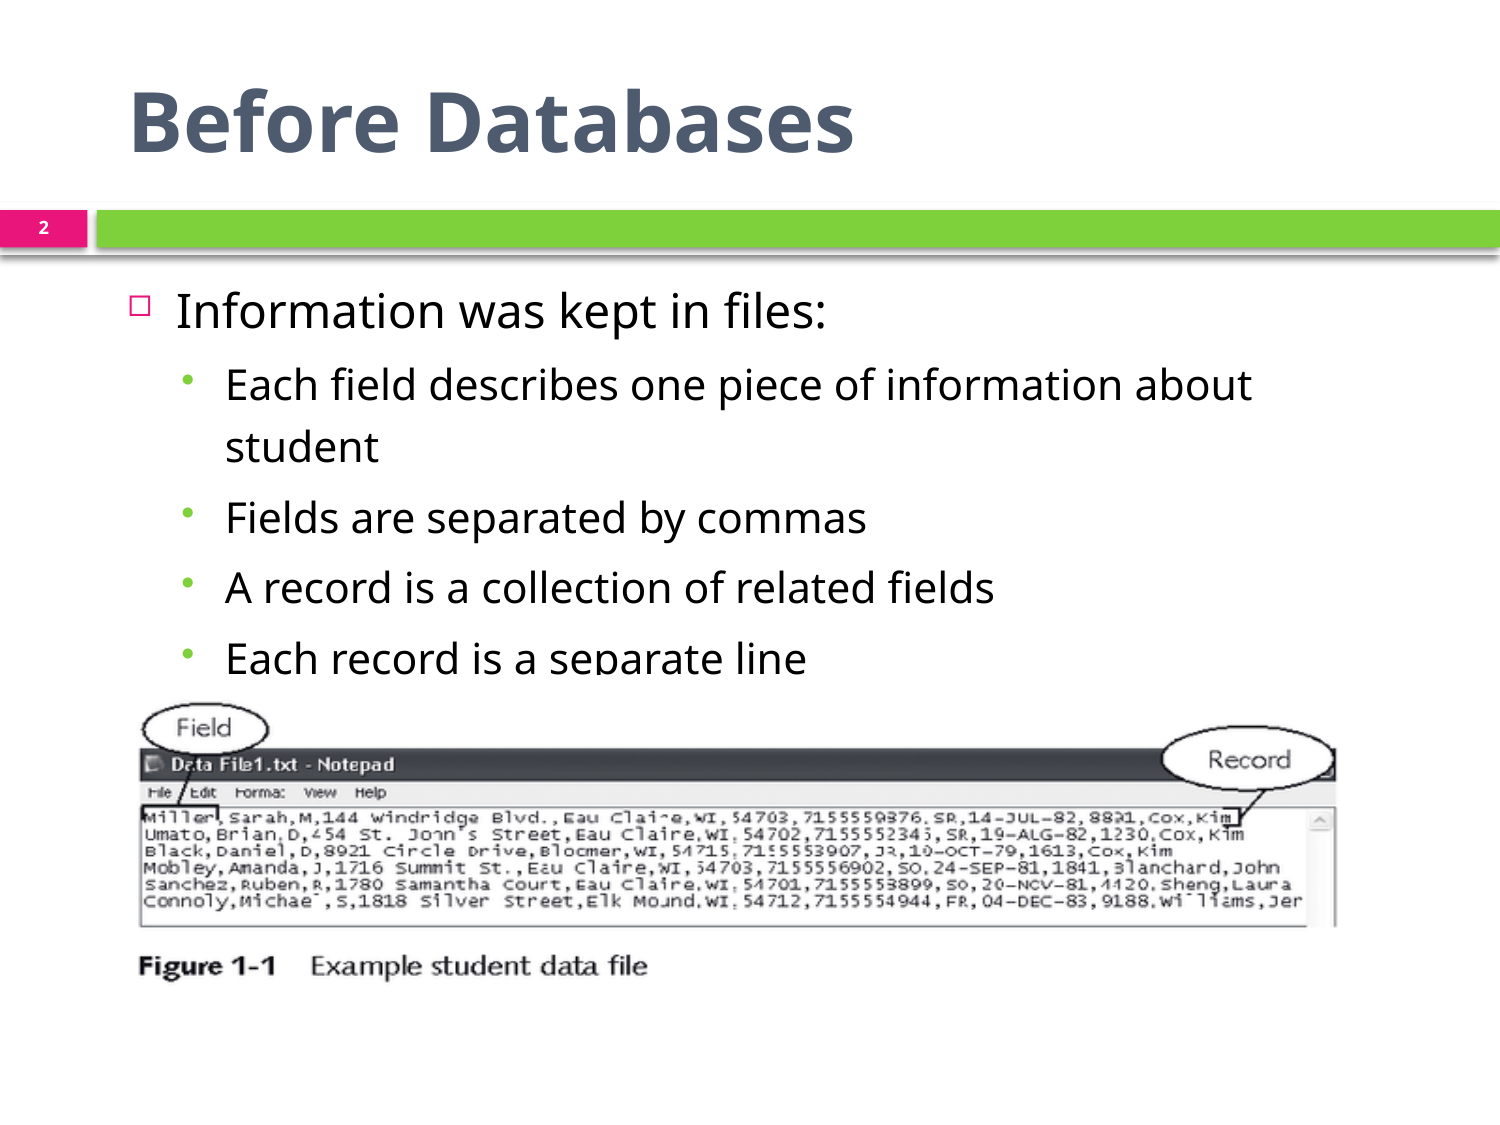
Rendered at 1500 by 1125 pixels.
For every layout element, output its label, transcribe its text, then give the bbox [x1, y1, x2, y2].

picture [137, 674, 1338, 1038]
slide_number 2 [0, 208, 88, 249]
list Information was kept in files: Each field describes one piece of information about student Fields are separated by commas A record is a collection of related fields Each record is a separate line [112, 262, 1388, 693]
title Before Databases [112, 24, 1388, 213]
